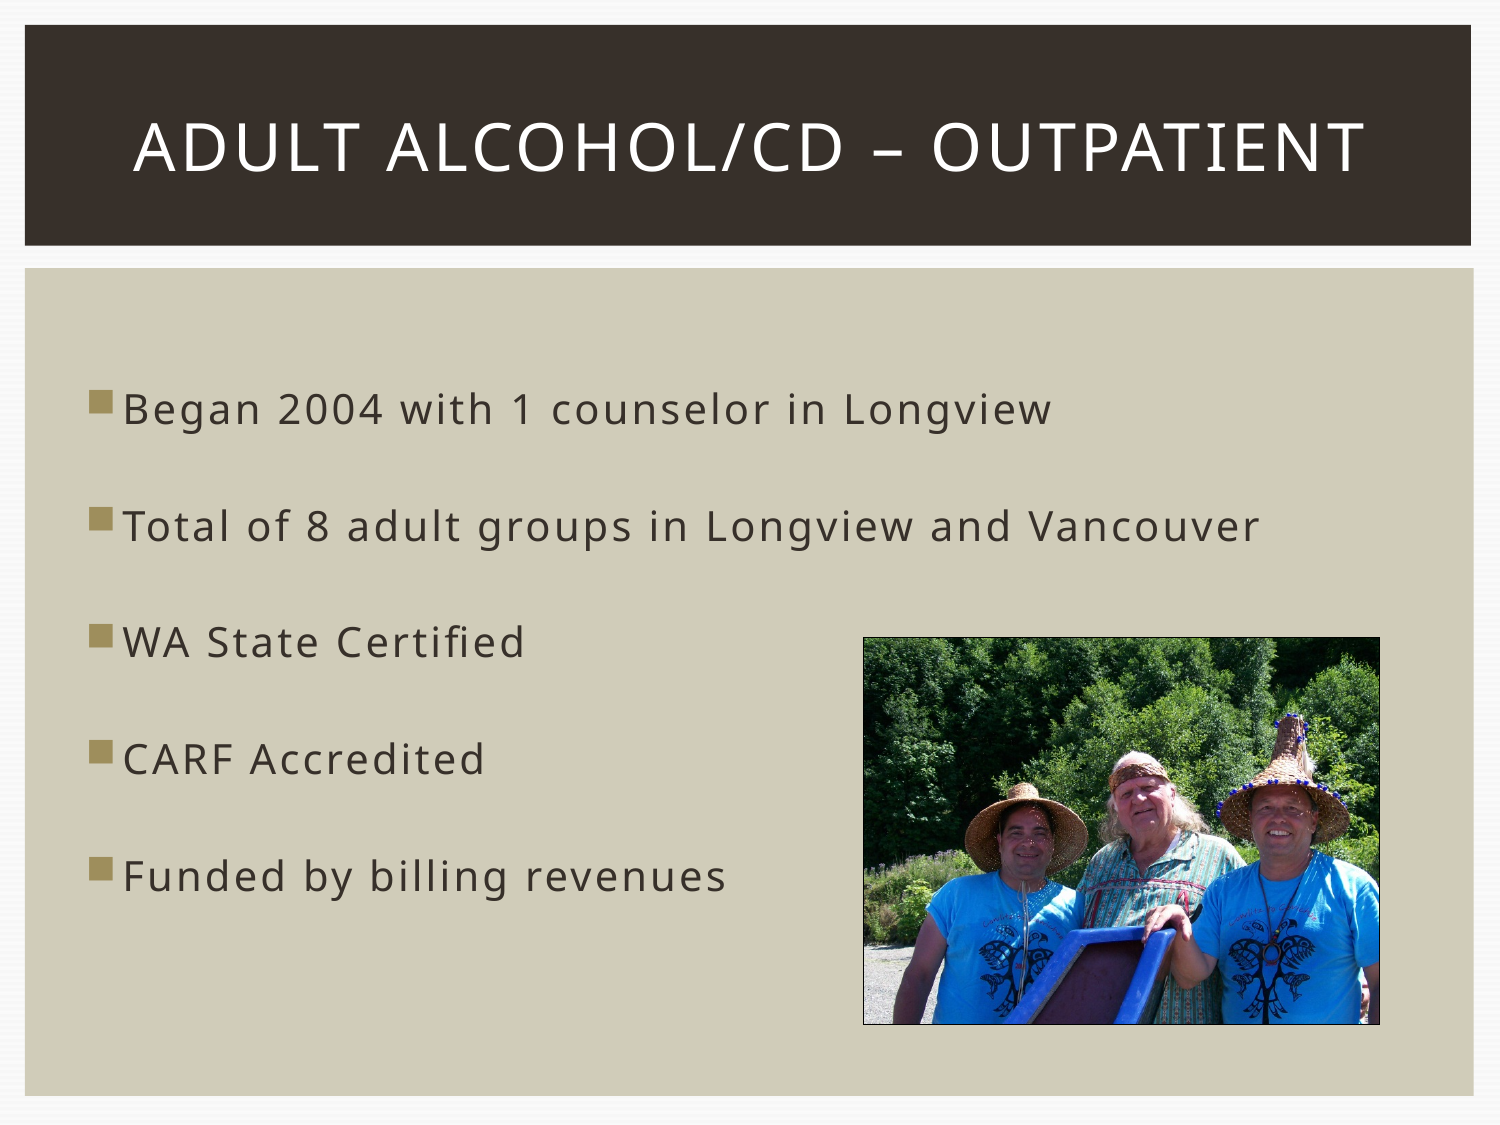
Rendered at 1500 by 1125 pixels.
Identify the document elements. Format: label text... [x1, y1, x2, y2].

title Adult Alcohol/CD – Outpatient [62, 58, 1438, 232]
list Began 2004 with 1 counselor in Longview Total of 8 adult groups in Longview and Vancouver WA State Certified CARF Accredited Funded by billing revenues [62, 375, 1442, 1005]
picture [862, 637, 1381, 1026]
